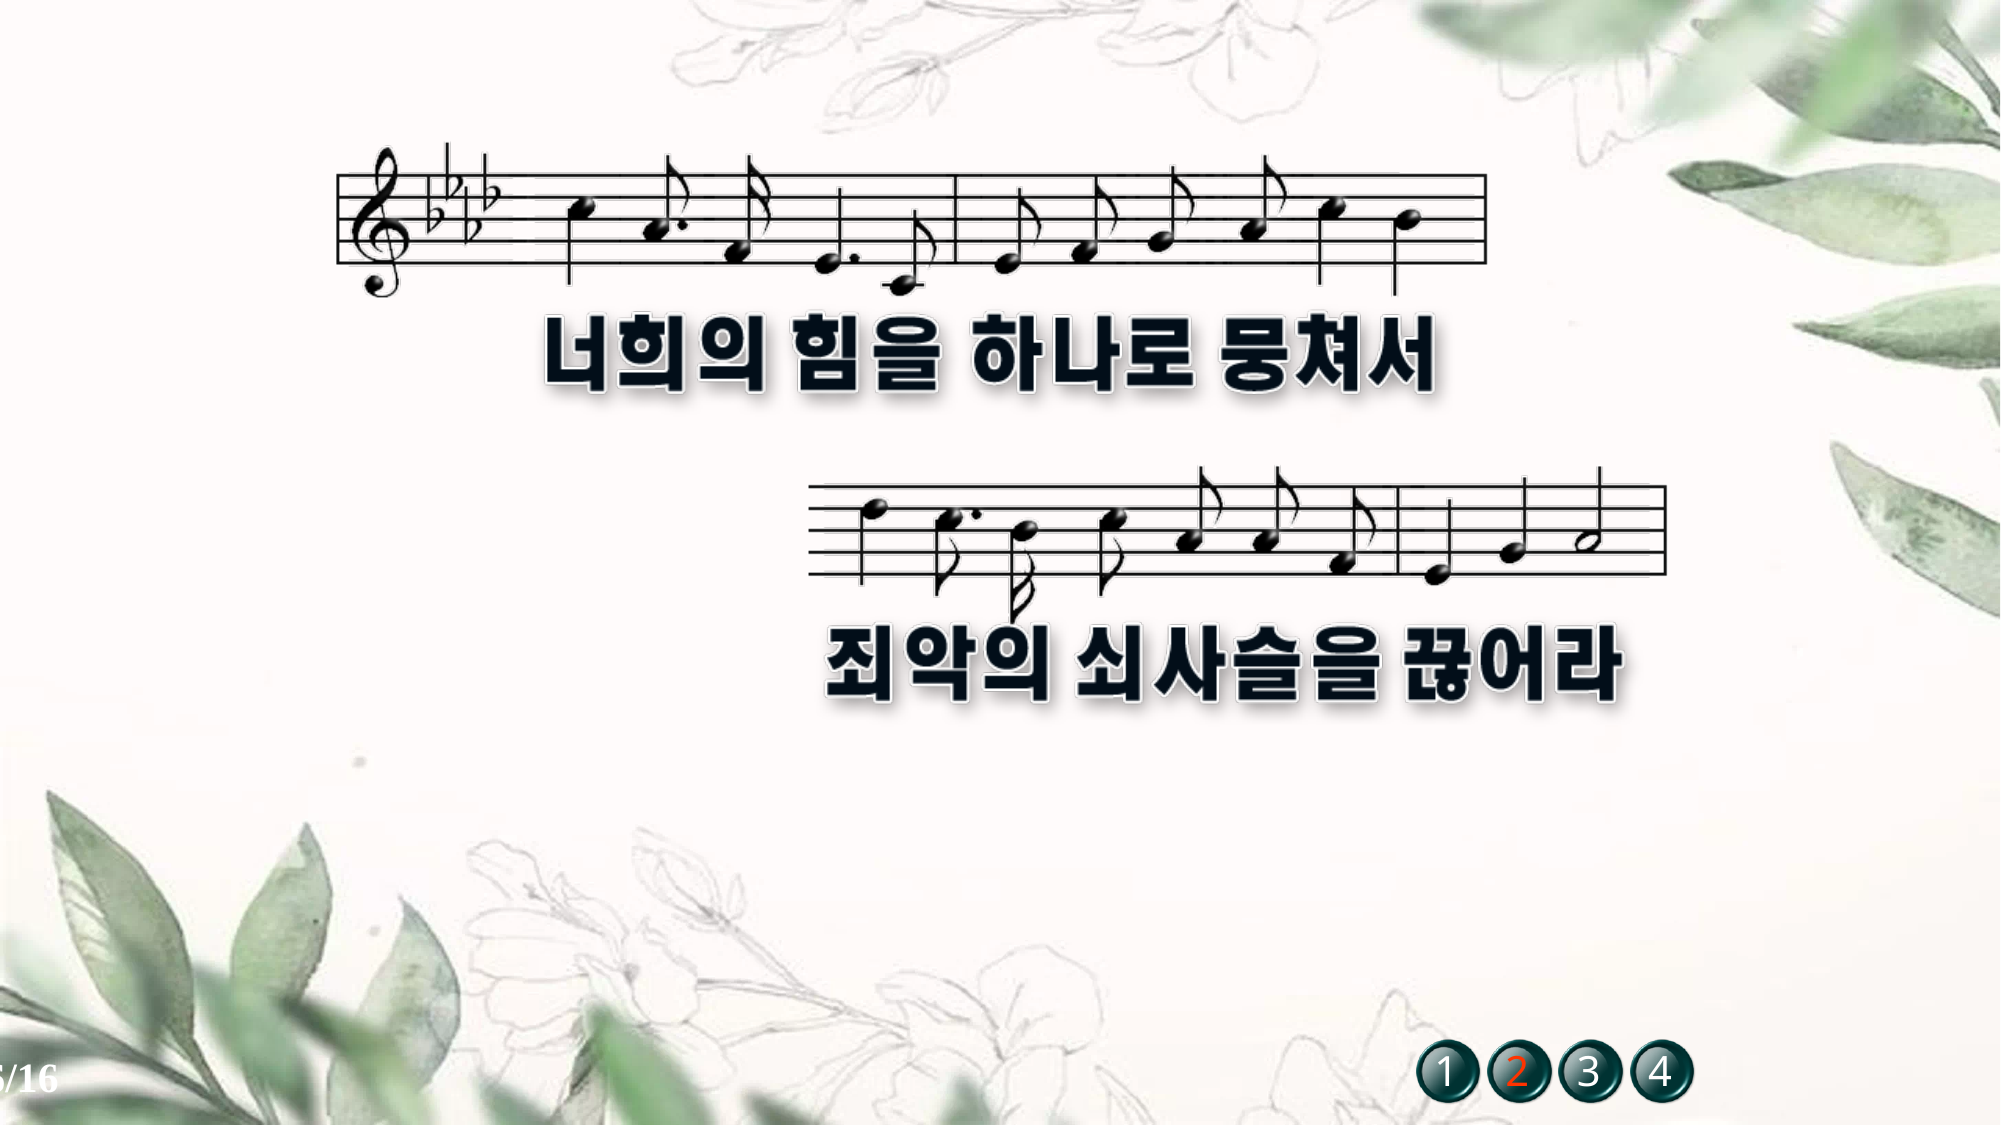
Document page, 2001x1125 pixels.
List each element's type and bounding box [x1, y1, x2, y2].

text_box [1484, 1035, 1555, 1106]
text_box [1555, 1035, 1626, 1106]
text_box [1413, 1035, 1484, 1106]
text_box [1627, 1035, 1697, 1106]
picture [0, 0, 2001, 1125]
